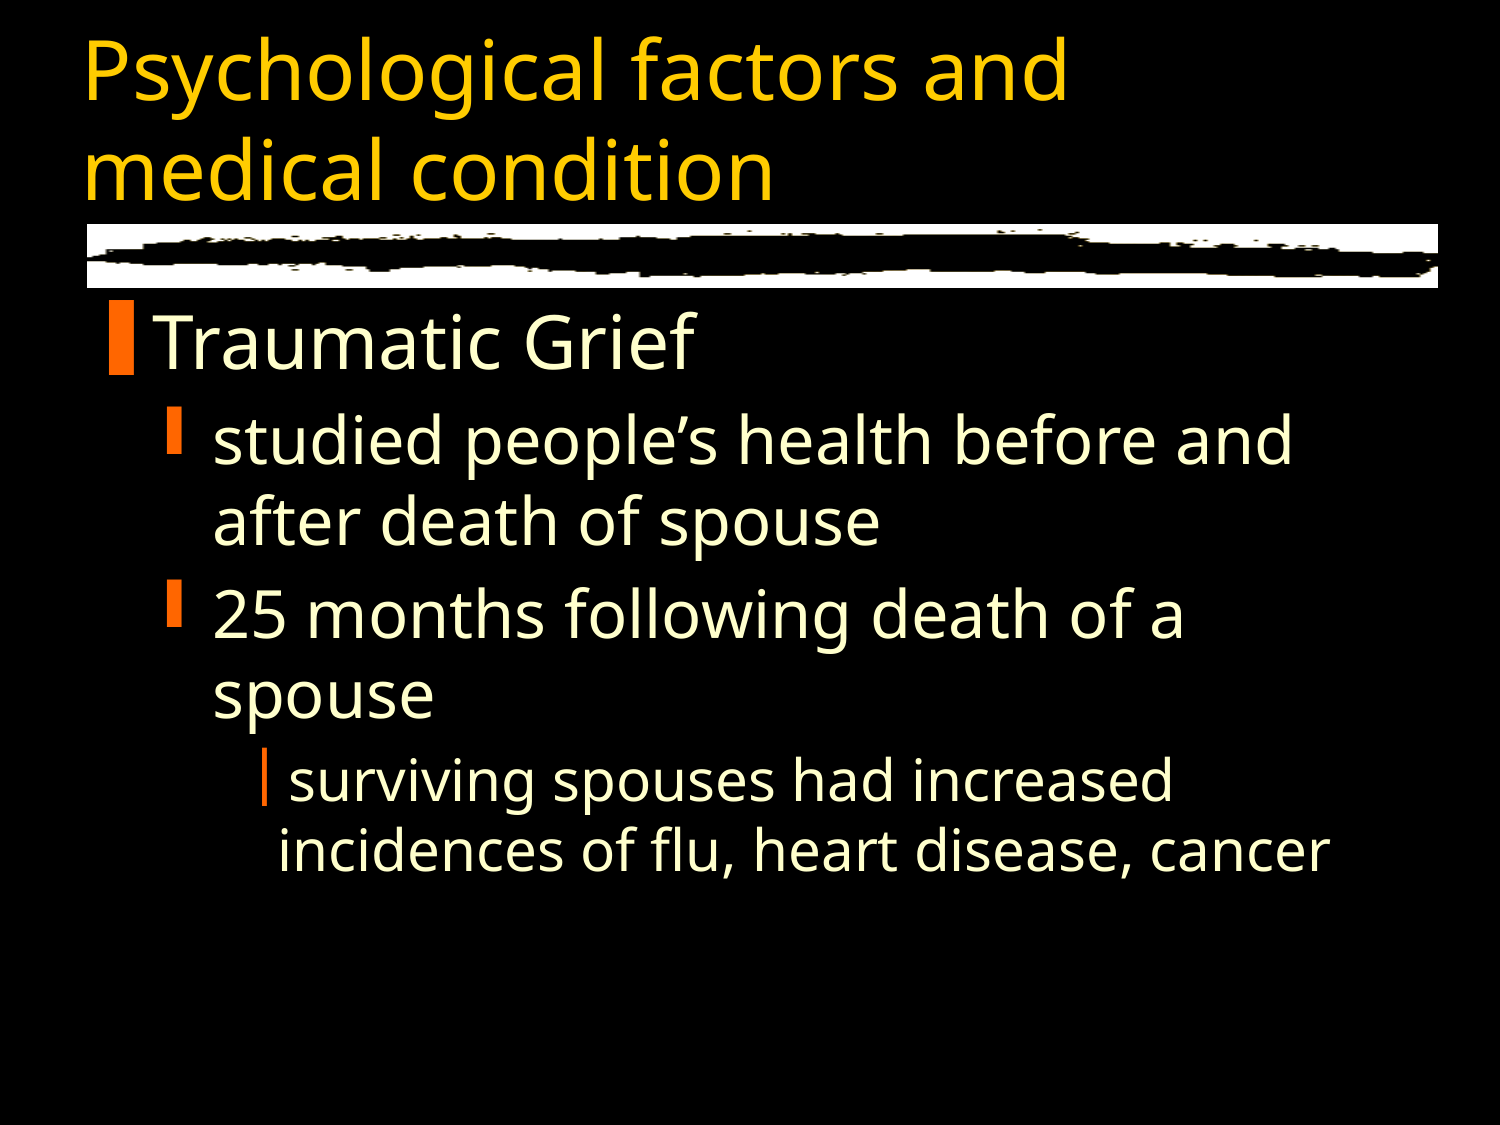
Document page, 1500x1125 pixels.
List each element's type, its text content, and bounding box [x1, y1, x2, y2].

title Psychological factors and medical condition [66, 37, 1342, 226]
list Traumatic Grief studied people’s health before and after death of spouse 25 months following death of a spouse surviving spouses had increased incidences of flu, heart disease, cancer [74, 287, 1426, 1029]
